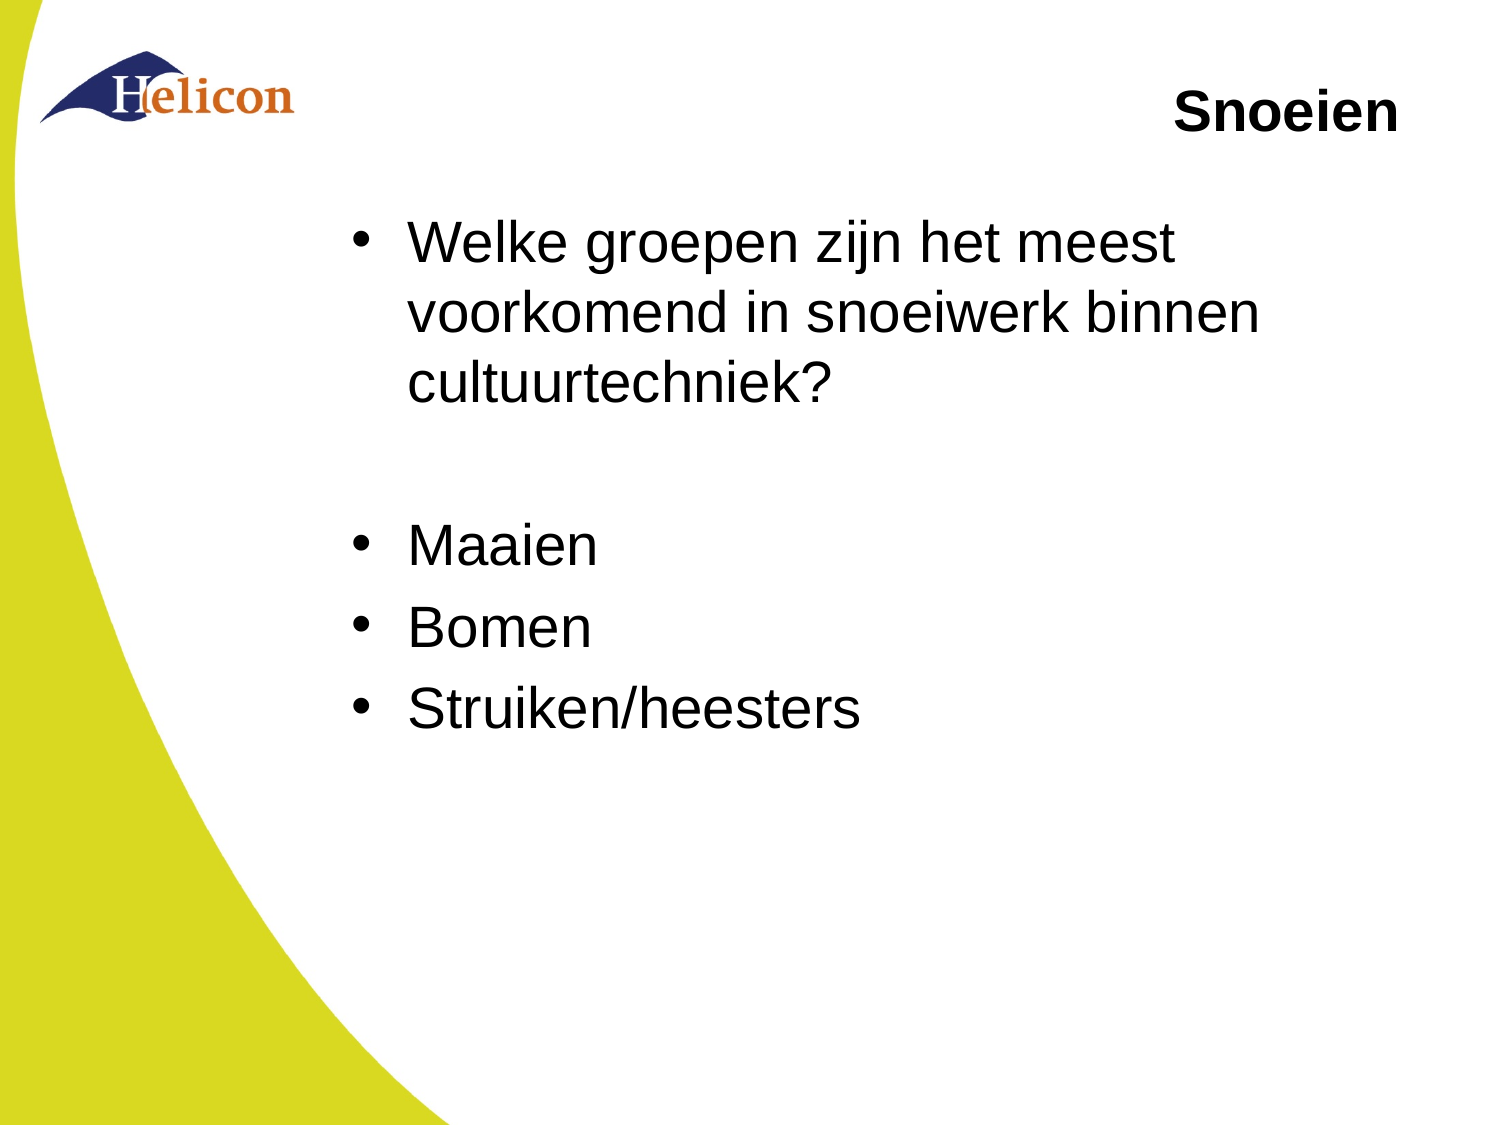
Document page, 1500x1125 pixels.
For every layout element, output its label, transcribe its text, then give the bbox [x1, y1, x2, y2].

title Snoeien [324, 54, 1415, 161]
list Welke groepen zijn het meest voorkomend in snoeiwerk binnen cultuurtechniek? Maaien Bomen Struiken/heesters [336, 196, 1425, 1005]
picture [0, 0, 1500, 1125]
